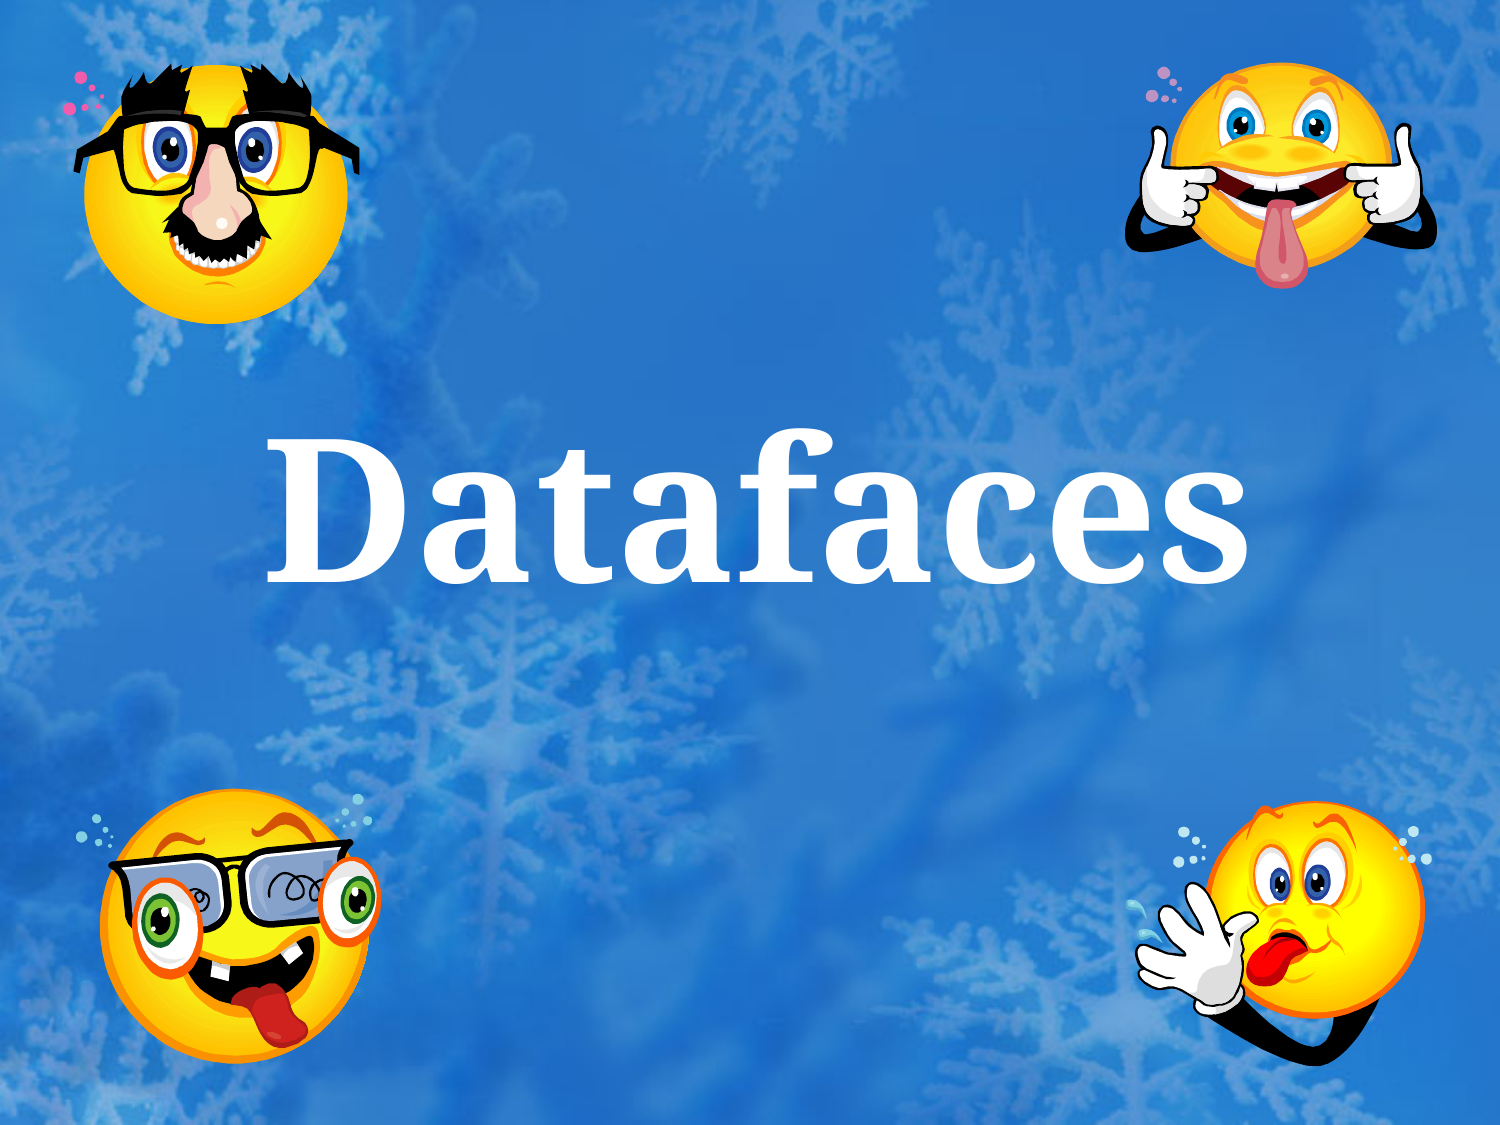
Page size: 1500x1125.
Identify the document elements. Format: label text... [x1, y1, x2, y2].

title Datafaces [192, 404, 1326, 601]
picture [0, 0, 1500, 1125]
